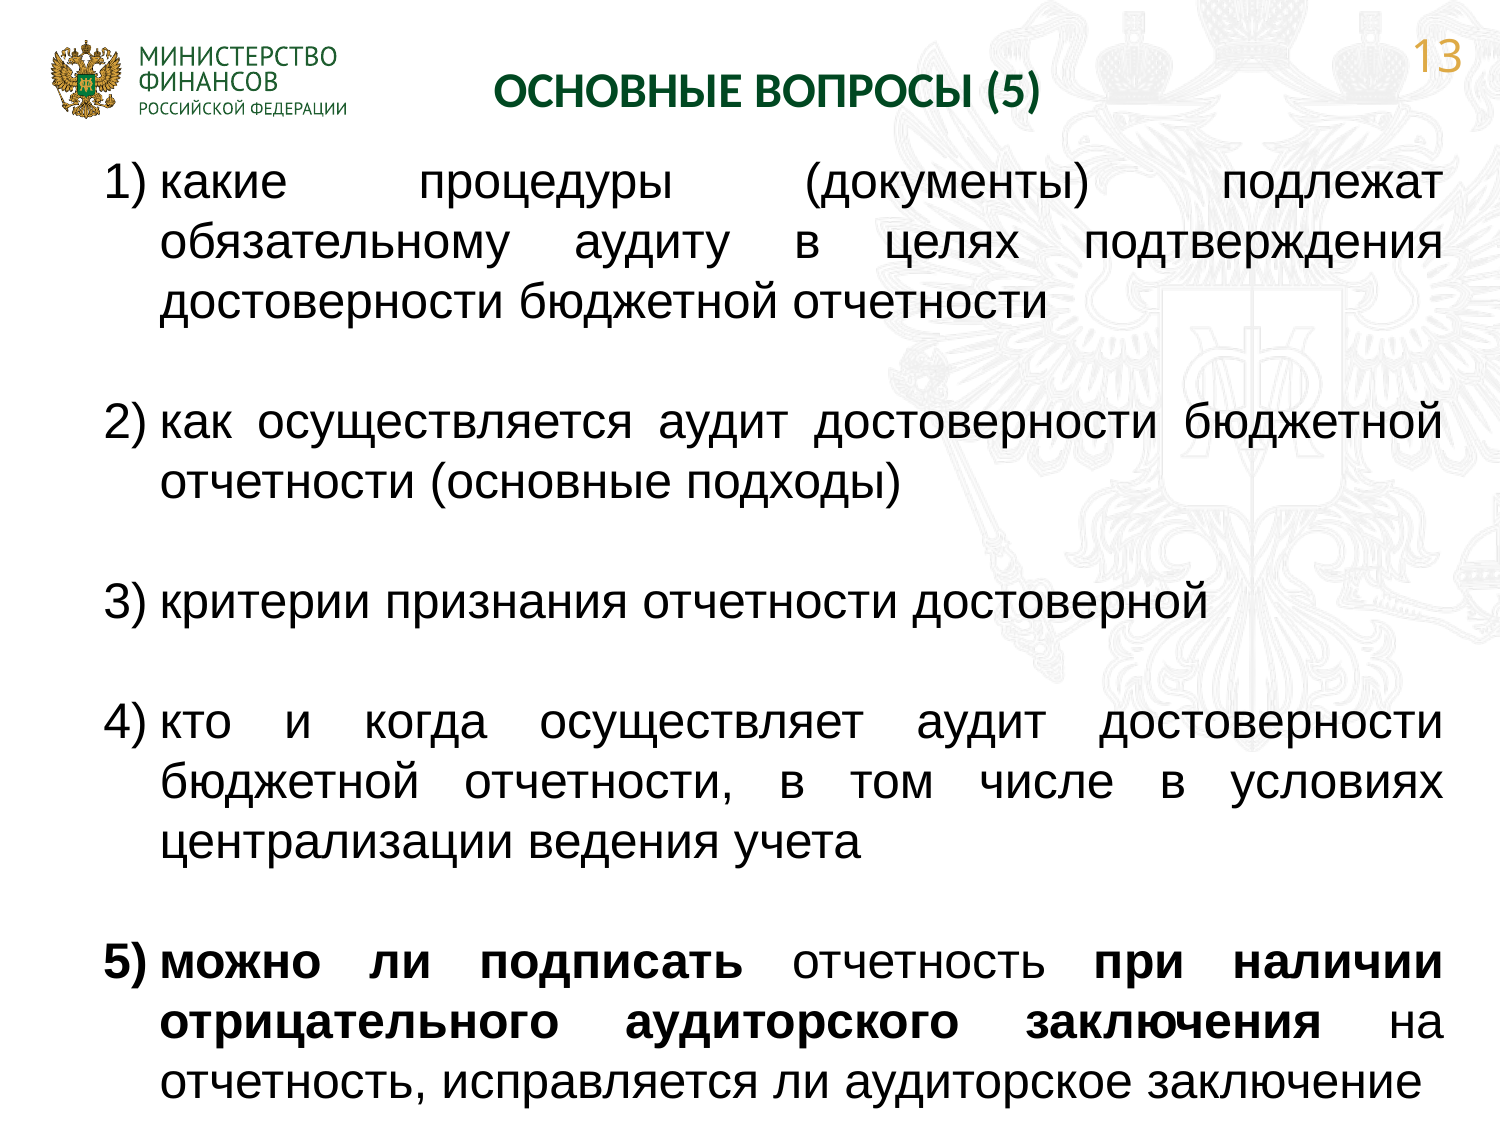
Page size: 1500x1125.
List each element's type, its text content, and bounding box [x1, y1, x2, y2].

text_box какие процедуры (документы) подлежат обязательному аудиту в целях подтверждения достоверности бюджетной отчетности как осуществляется аудит достоверности бюджетной отчетности (основные подходы) критерии признания отчетности достоверной кто и когда осуществляет аудит достоверности бюджетной отчетности, в том числе в условиях централизации ведения учета можно ли подписать отчетность при наличии отрицательного аудиторского заключения на отчетность, исправляется ли аудиторское заключение [88, 141, 1459, 1125]
text_box 13 [1128, 19, 1478, 79]
table_header ОСНОВНЫЕ ВОПРОСЫ (5) [57, 62, 1478, 127]
